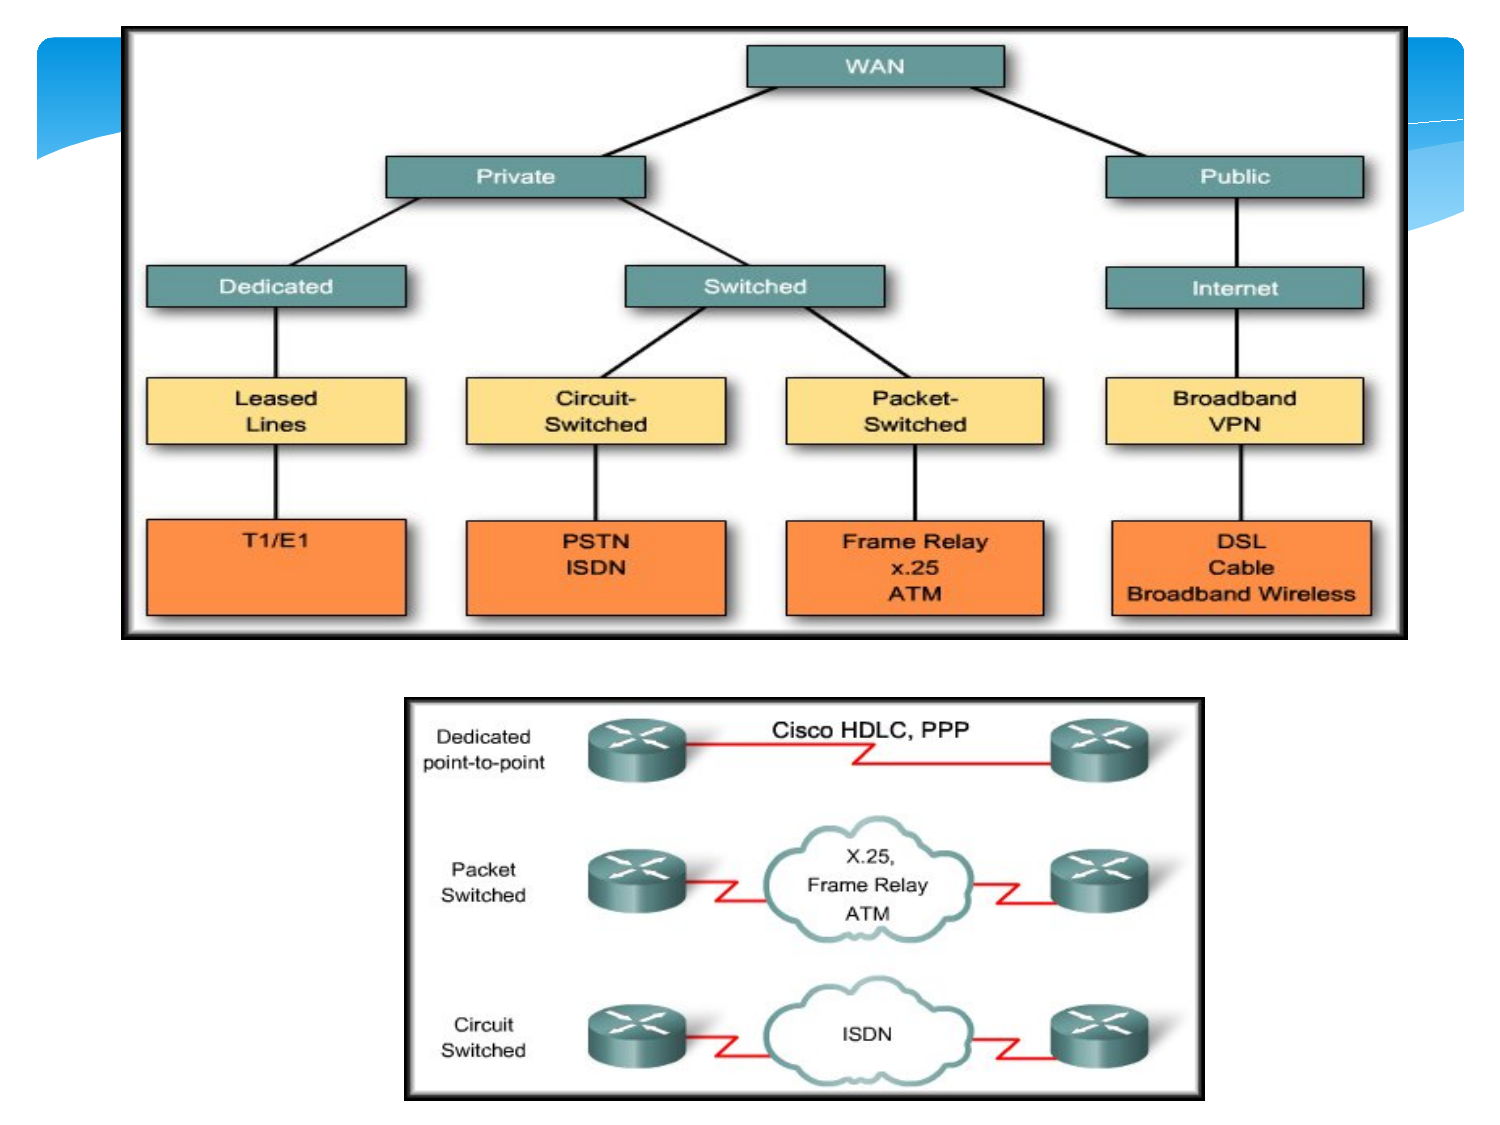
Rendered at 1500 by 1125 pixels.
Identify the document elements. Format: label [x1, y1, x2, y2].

picture [121, 26, 1408, 641]
picture [404, 697, 1205, 1102]
